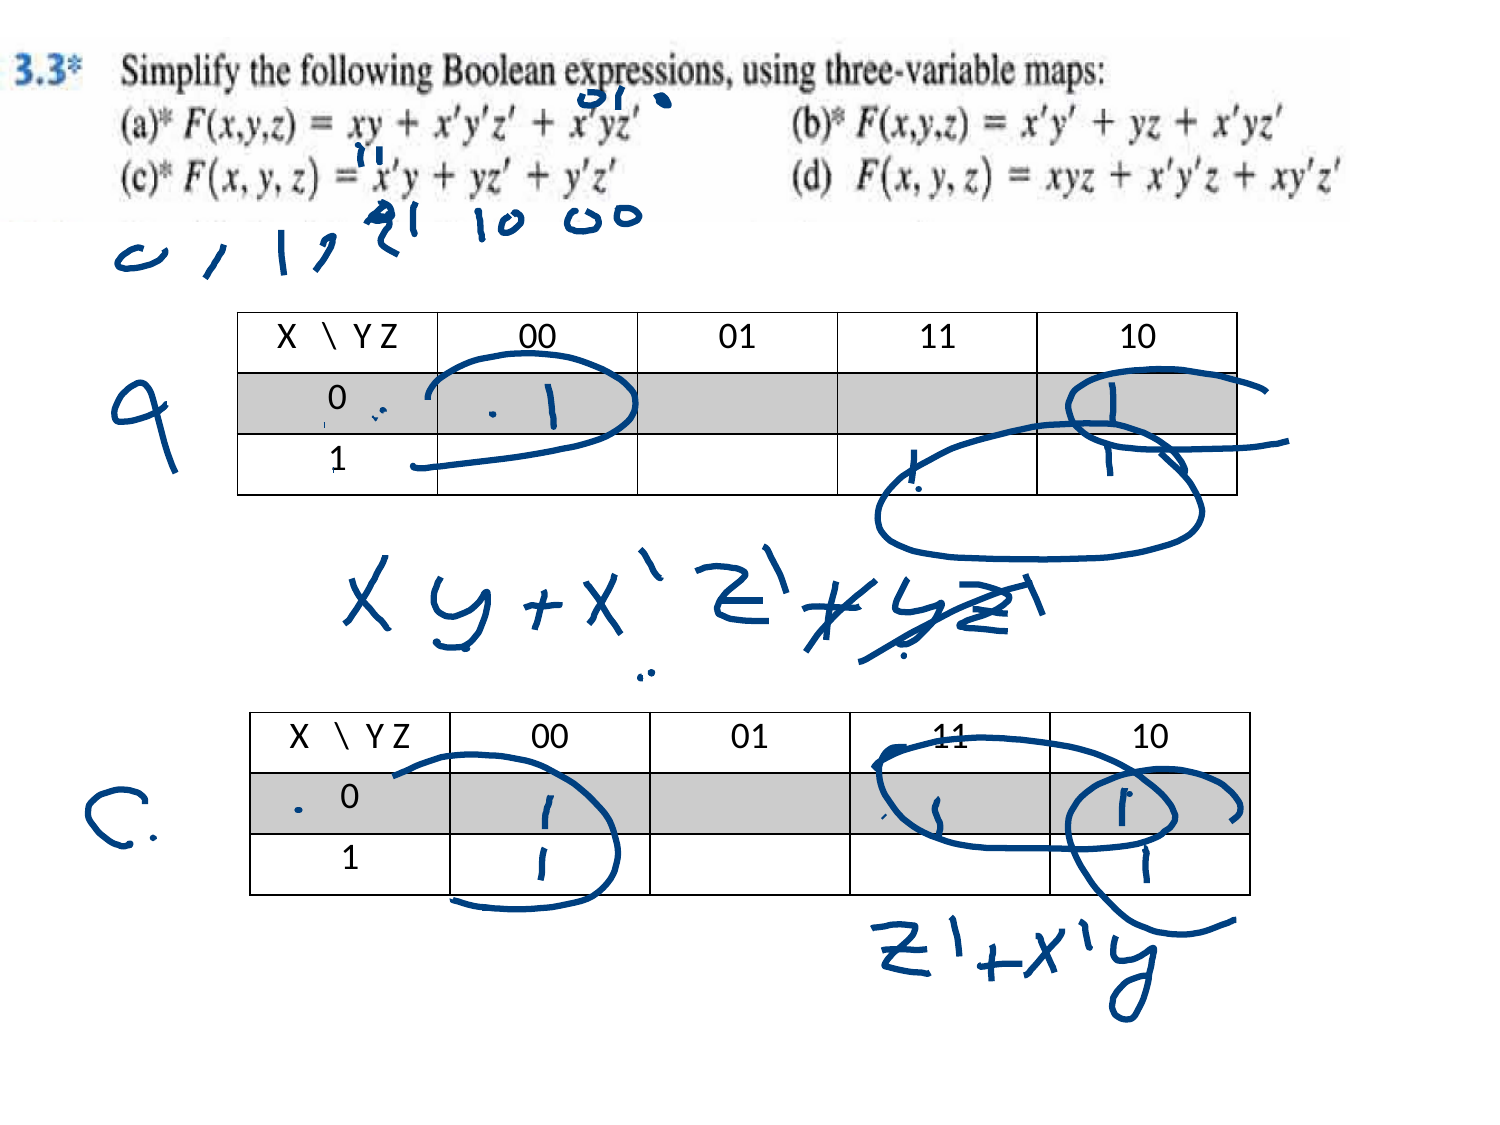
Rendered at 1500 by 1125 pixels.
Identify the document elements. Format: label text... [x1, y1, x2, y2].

text_box [1024, 573, 1030, 583]
text_box [432, 576, 489, 649]
text_box [601, 573, 616, 603]
text_box [881, 948, 928, 952]
table_cell [1220, 374, 1236, 379]
text_box [87, 788, 146, 848]
table_cell [1205, 774, 1249, 833]
table_cell 1 [251, 835, 449, 894]
text_box [343, 599, 362, 625]
text_box [350, 578, 391, 630]
table_cell [838, 435, 990, 494]
text_box [1046, 928, 1063, 952]
text_box [1111, 935, 1155, 1021]
table_cell [638, 374, 837, 433]
text_box [695, 565, 747, 600]
table_header 10 [1051, 713, 1249, 772]
text_box [894, 578, 943, 640]
text_box [314, 235, 335, 272]
table_cell 1 [238, 435, 437, 494]
table_header X \ Y Z [238, 313, 437, 372]
text_box [500, 230, 515, 234]
text_box [113, 381, 177, 474]
text_box [899, 633, 924, 646]
text_box [1072, 768, 1242, 936]
text_box [479, 230, 484, 241]
table_cell [599, 835, 649, 894]
text_box [871, 923, 917, 948]
table_header 10 [1038, 313, 1236, 372]
text_box [858, 582, 1033, 663]
text_box [533, 607, 542, 630]
text_box [849, 605, 861, 609]
table_header 01 [638, 313, 837, 372]
text_box [372, 230, 399, 256]
text_box [540, 589, 546, 605]
text_box [876, 423, 1203, 561]
text_box [280, 230, 285, 276]
text_box [116, 246, 167, 270]
text_box [974, 608, 1008, 615]
table_cell [651, 774, 849, 833]
text_box [802, 605, 842, 610]
text_box [648, 670, 655, 676]
text_box [979, 963, 1023, 968]
text_box [716, 601, 769, 622]
table_cell [561, 774, 649, 833]
text_box [1079, 920, 1091, 949]
text_box [524, 602, 561, 609]
table_header 11 [838, 313, 1036, 372]
text_box [392, 753, 619, 911]
table_cell [838, 374, 1036, 433]
text_box [805, 579, 877, 653]
text_box [204, 244, 225, 279]
table_cell [851, 774, 921, 833]
table_cell 0 [251, 774, 419, 833]
text_box [958, 612, 1008, 633]
text_box [827, 608, 832, 621]
text_box [1029, 585, 1044, 616]
table_header 11 [851, 713, 1049, 772]
picture [0, 37, 1351, 222]
text_box [639, 548, 662, 579]
table_header X \ Y Z [251, 713, 449, 772]
text_box [1023, 951, 1045, 977]
text_box [982, 594, 1010, 611]
table_cell [1038, 374, 1102, 425]
table_cell [638, 435, 837, 494]
table_cell 0 [238, 374, 437, 433]
text_box [872, 736, 1177, 851]
text_box [990, 944, 994, 964]
text_box [363, 555, 386, 596]
text_box [950, 916, 961, 957]
table_header 01 [651, 713, 849, 772]
table_cell [651, 835, 849, 894]
text_box [585, 581, 622, 635]
table_cell [851, 835, 1049, 894]
text_box [959, 583, 1000, 600]
table_header 00 [438, 313, 637, 372]
table_cell [1175, 450, 1236, 494]
table_cell [615, 374, 637, 400]
text_box [412, 352, 637, 470]
table_cell [616, 407, 637, 433]
text_box [762, 545, 788, 594]
text_box [588, 604, 601, 625]
text_box [1067, 368, 1290, 451]
table_cell [1232, 835, 1249, 894]
text_box [829, 581, 838, 606]
table_header 00 [451, 713, 649, 772]
text_box [1035, 935, 1056, 973]
text_box [883, 951, 931, 975]
table_cell [438, 435, 637, 494]
table_cell [1051, 850, 1099, 894]
